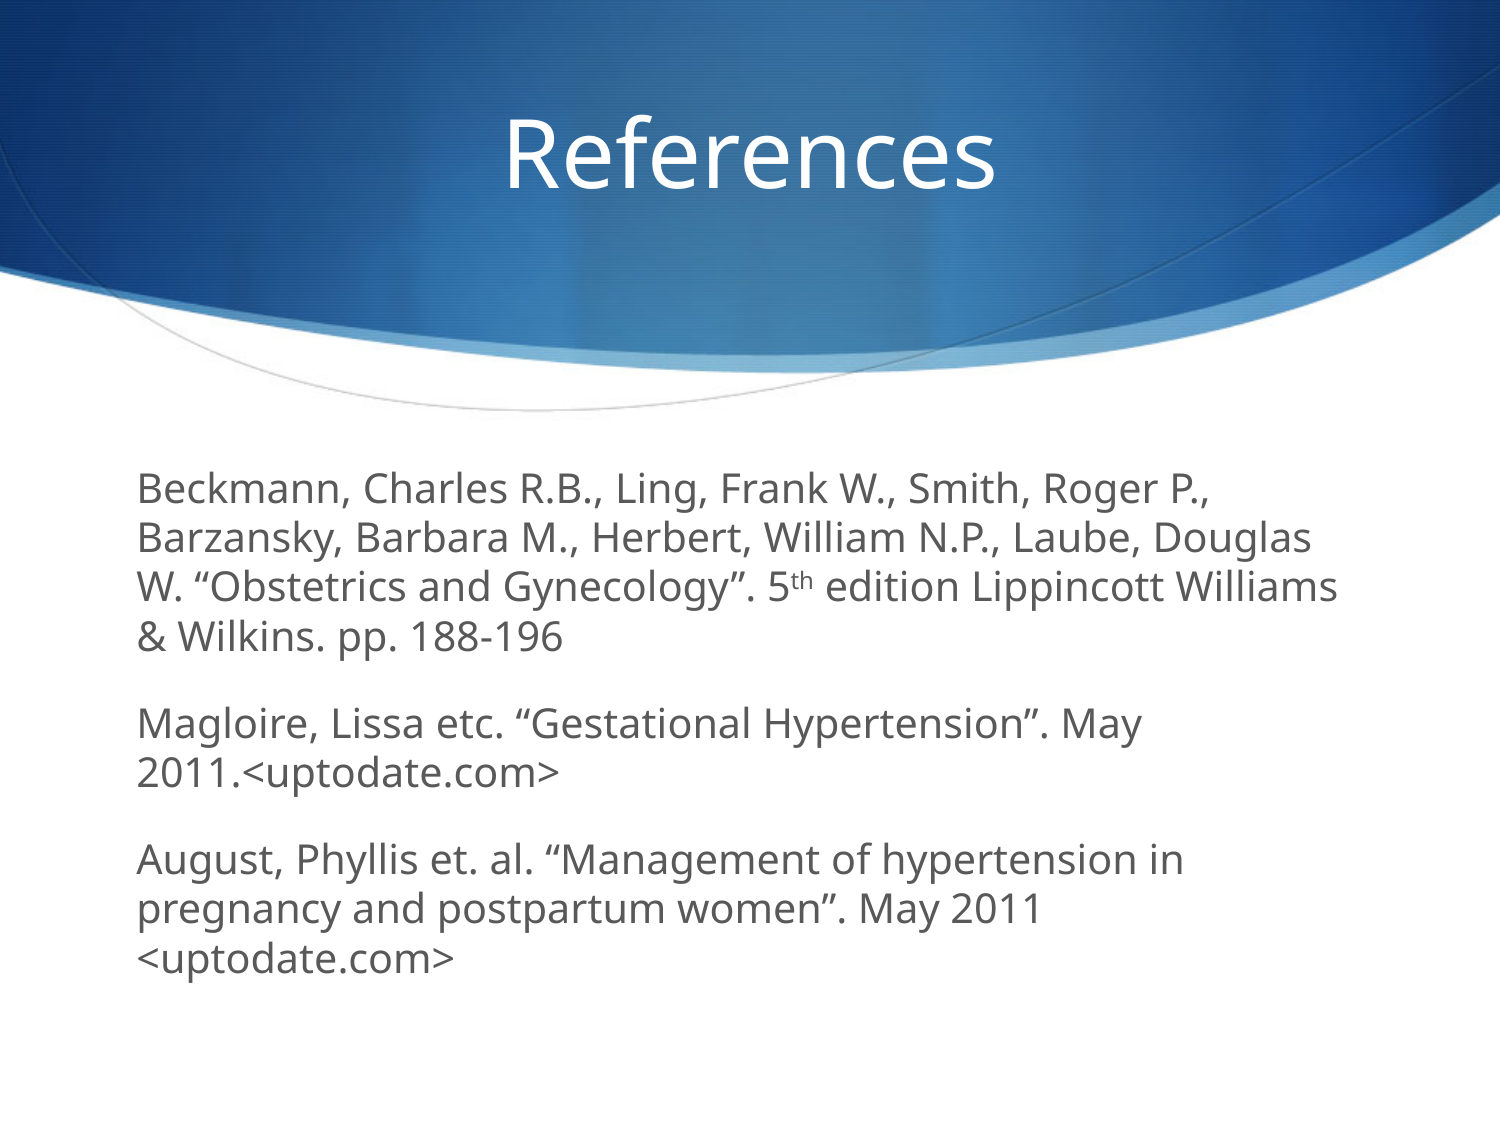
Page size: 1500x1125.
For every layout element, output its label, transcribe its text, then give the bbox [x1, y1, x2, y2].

title References [75, 56, 1425, 245]
list Beckmann, Charles R.B., Ling, Frank W., Smith, Roger P., Barzansky, Barbara M., Herbert, William N.P., Laube, Douglas W. “Obstetrics and Gynecology”. 5th edition Lippincott Williams & Wilkins. pp. 188-196 Magloire, Lissa etc. “Gestational Hypertension”. May 2011.<uptodate.com> August, Phyllis et. al. “Management of hypertension in pregnancy and postpartum women”. May 2011 <uptodate.com> [121, 454, 1379, 991]
picture [0, 0, 1500, 1125]
